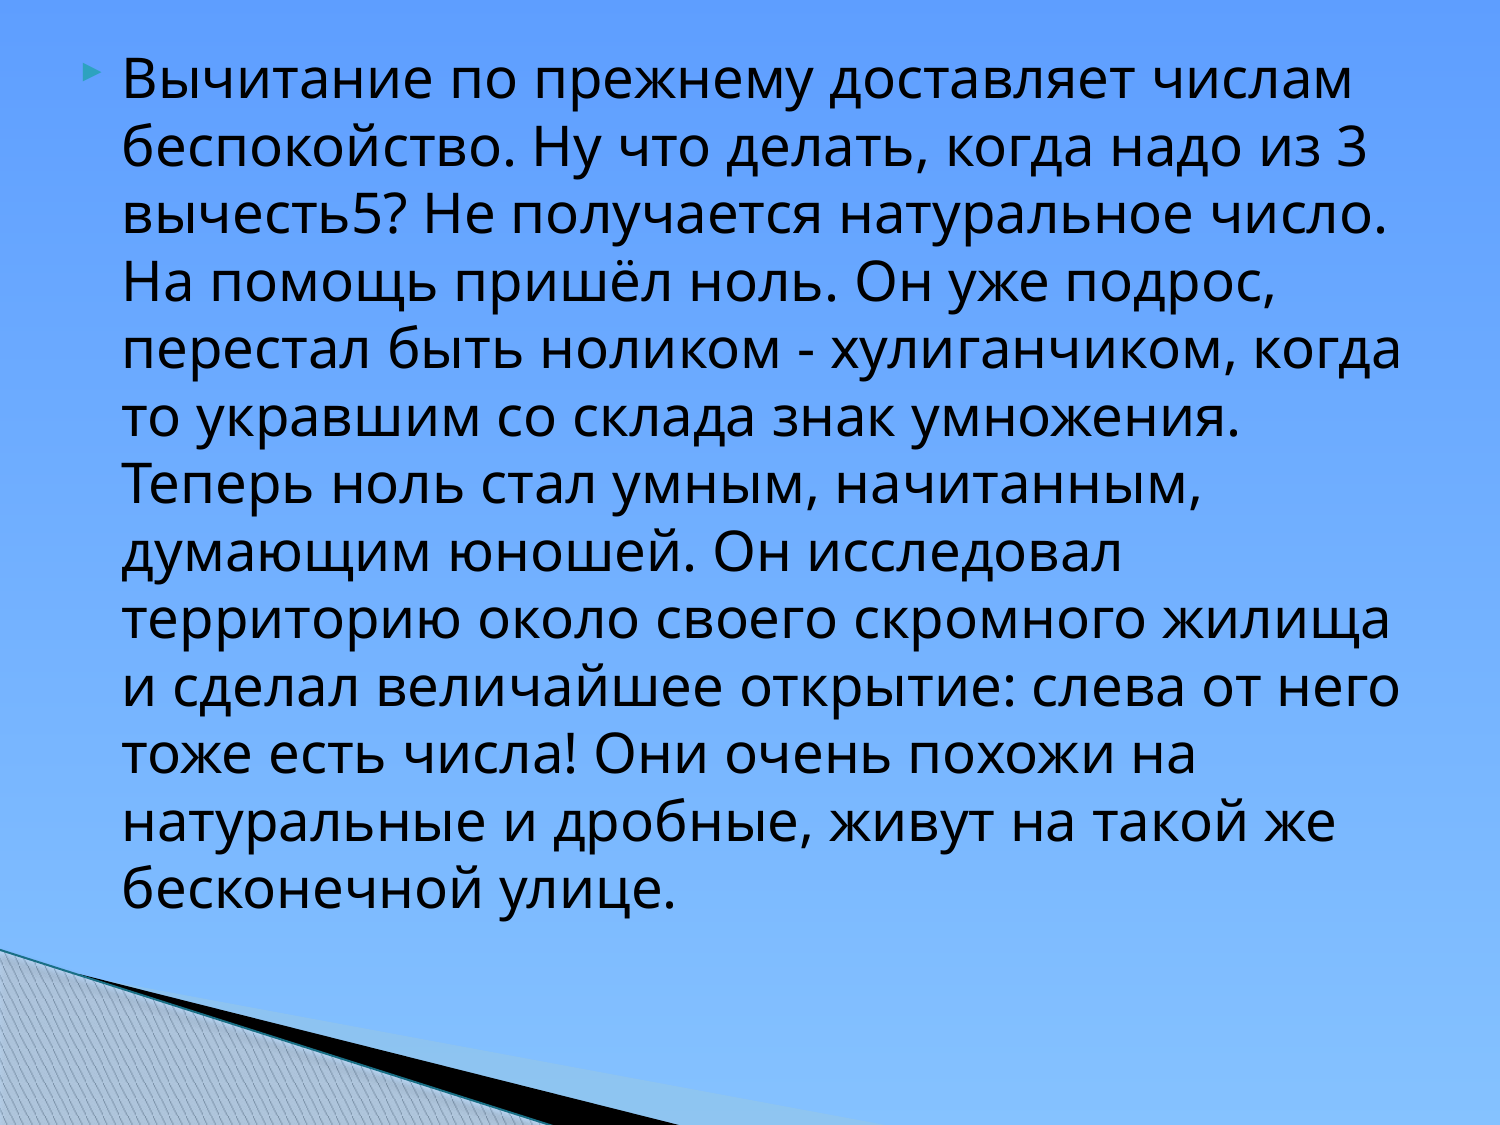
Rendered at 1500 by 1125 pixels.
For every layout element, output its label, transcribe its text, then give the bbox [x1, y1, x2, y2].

list Вычитание по прежнему доставляет числам беспокойство. Ну что делать, когда надо из 3 вычесть5? Не получается натуральное число. На помощь пришёл ноль. Он уже подрос, перестал быть ноликом - хулиганчиком, когда то укравшим со склада знак умножения. Теперь ноль стал умным, начитанным, думающим юношей. Он исследовал территорию около своего скромного жилища и сделал величайшее открытие: слева от него тоже есть числа! Они очень похожи на натуральные и дробные, живут на такой же бесконечной улице. [46, 35, 1454, 938]
